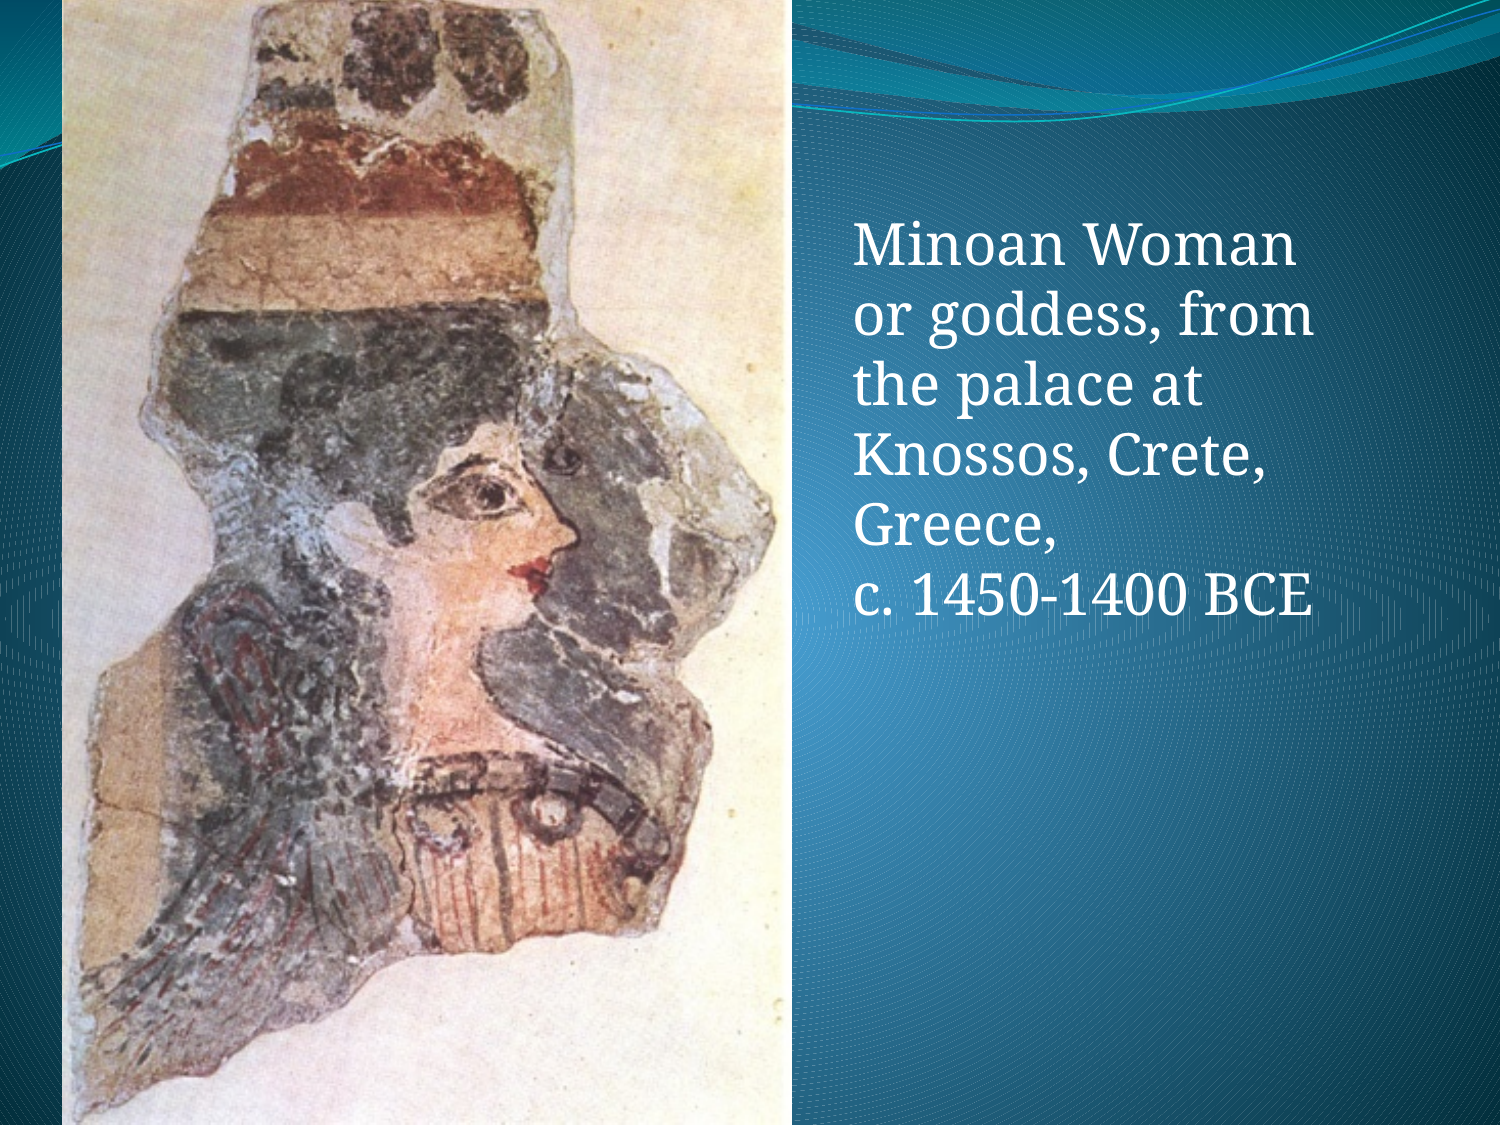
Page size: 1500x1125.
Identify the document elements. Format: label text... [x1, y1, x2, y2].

text_box Minoan Woman or goddess, from the palace at Knossos, Crete, Greece, c. 1450-1400 BCE [837, 199, 1363, 635]
picture [62, 0, 792, 1125]
